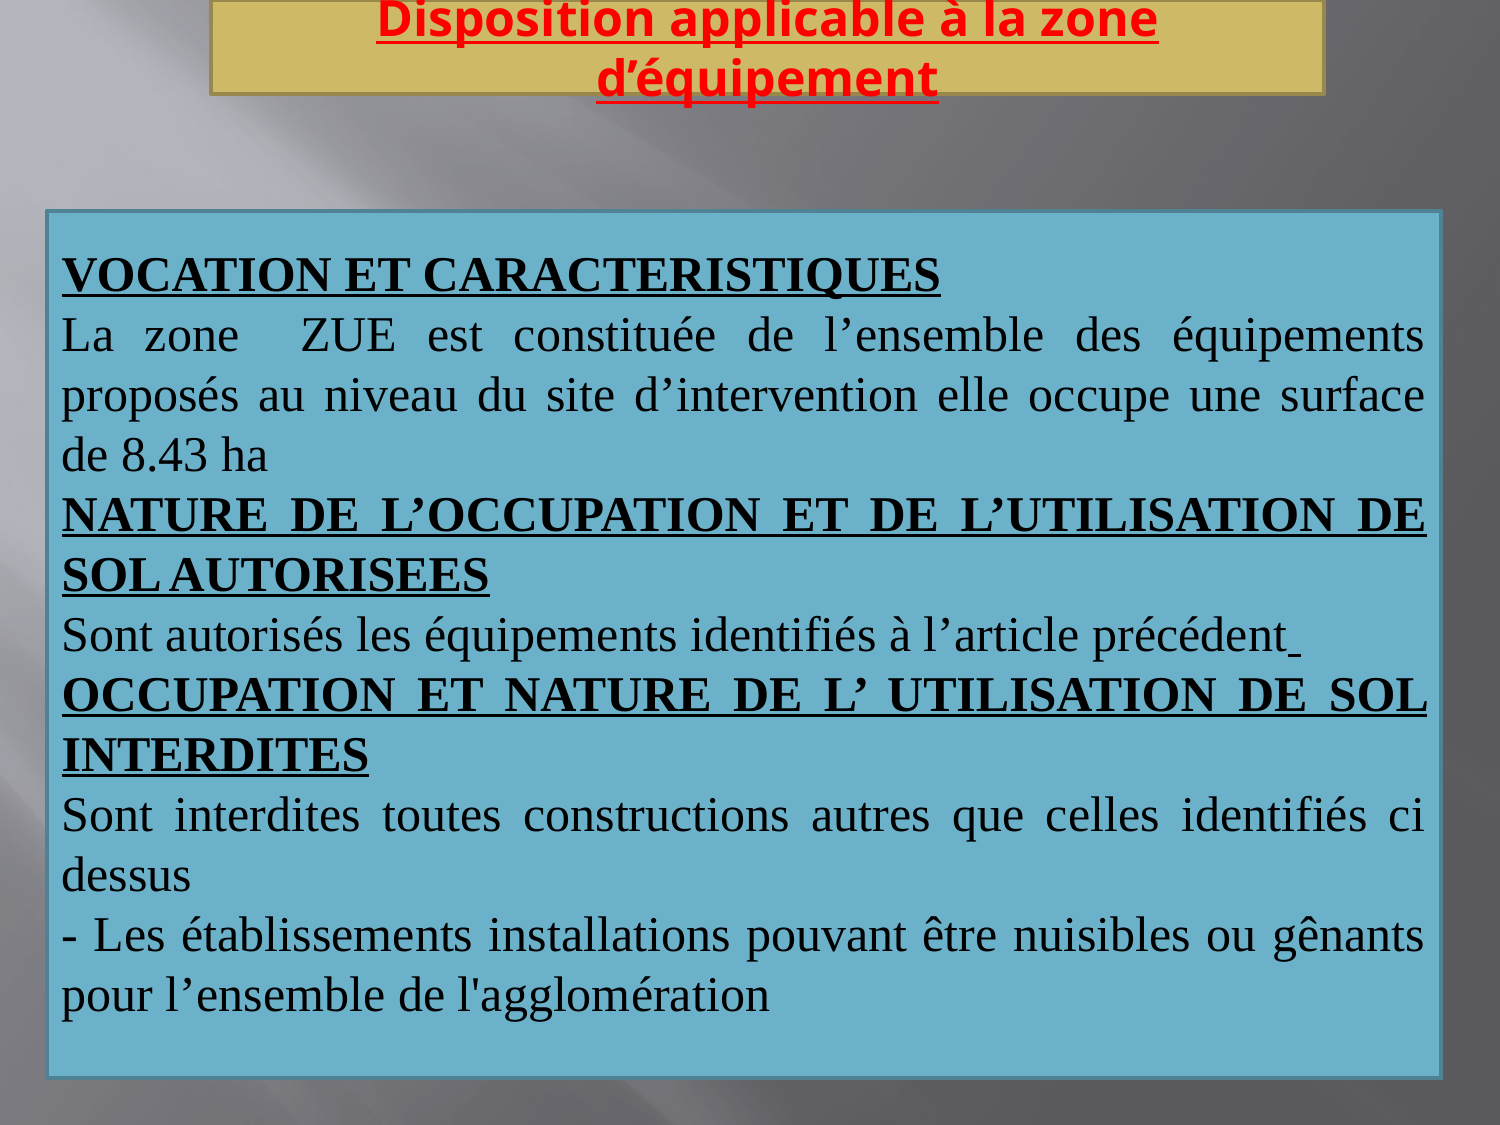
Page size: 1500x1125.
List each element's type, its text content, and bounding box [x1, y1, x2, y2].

text_box Disposition applicable à la zone d’équipement [209, 0, 1326, 96]
text_box VOCATION ET CARACTERISTIQUES La zone ZUE est constituée de l’ensemble des équipements proposés au niveau du site d’intervention elle occupe une surface de 8.43 ha NATURE DE L’OCCUPATION ET DE L’UTILISATION DE SOL AUTORISEES Sont autorisés les équipements identifiés à l’article précédent OCCUPATION ET NATURE DE L’ UTILISATION DE SOL INTERDITES Sont interdites toutes constructions autres que celles identifiés ci dessus - Les établissements installations pouvant être nuisibles ou gênants pour l’ensemble de l'agglomération [45, 209, 1443, 1080]
